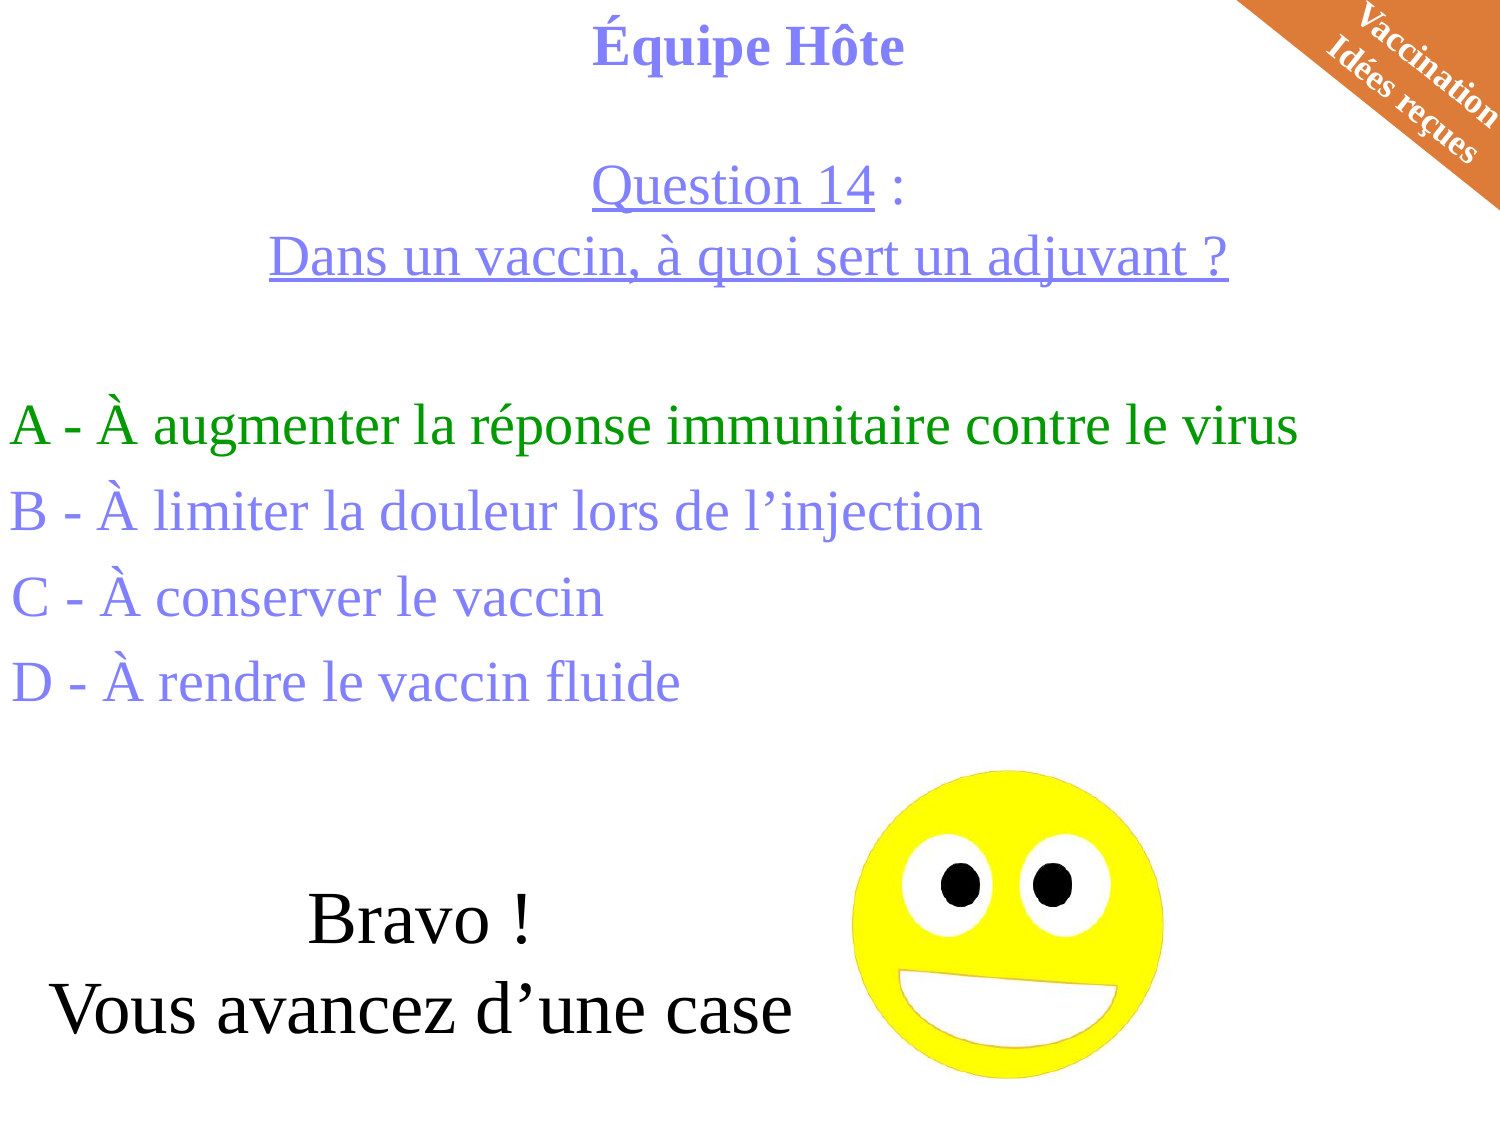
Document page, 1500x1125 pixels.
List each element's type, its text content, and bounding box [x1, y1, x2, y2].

text_box [1233, 0, 1500, 214]
text_box B - À limiter la douleur lors de l’injection [0, 464, 1496, 550]
picture [844, 762, 1171, 1088]
text_box Équipe Hôte Question 14 : Dans un vaccin, à quoi sert un adjuvant ? [0, 0, 1499, 294]
text_box C - À conserver le vaccin [0, 550, 1497, 635]
text_box A - À augmenter la réponse immunitaire contre le virus [0, 379, 1496, 464]
text_box Vaccination Idées reçues [1305, 0, 1500, 210]
text_box Bravo ! Vous avancez d’une case [33, 860, 810, 1056]
text_box D - À rendre le vaccin fluide [0, 635, 1497, 721]
